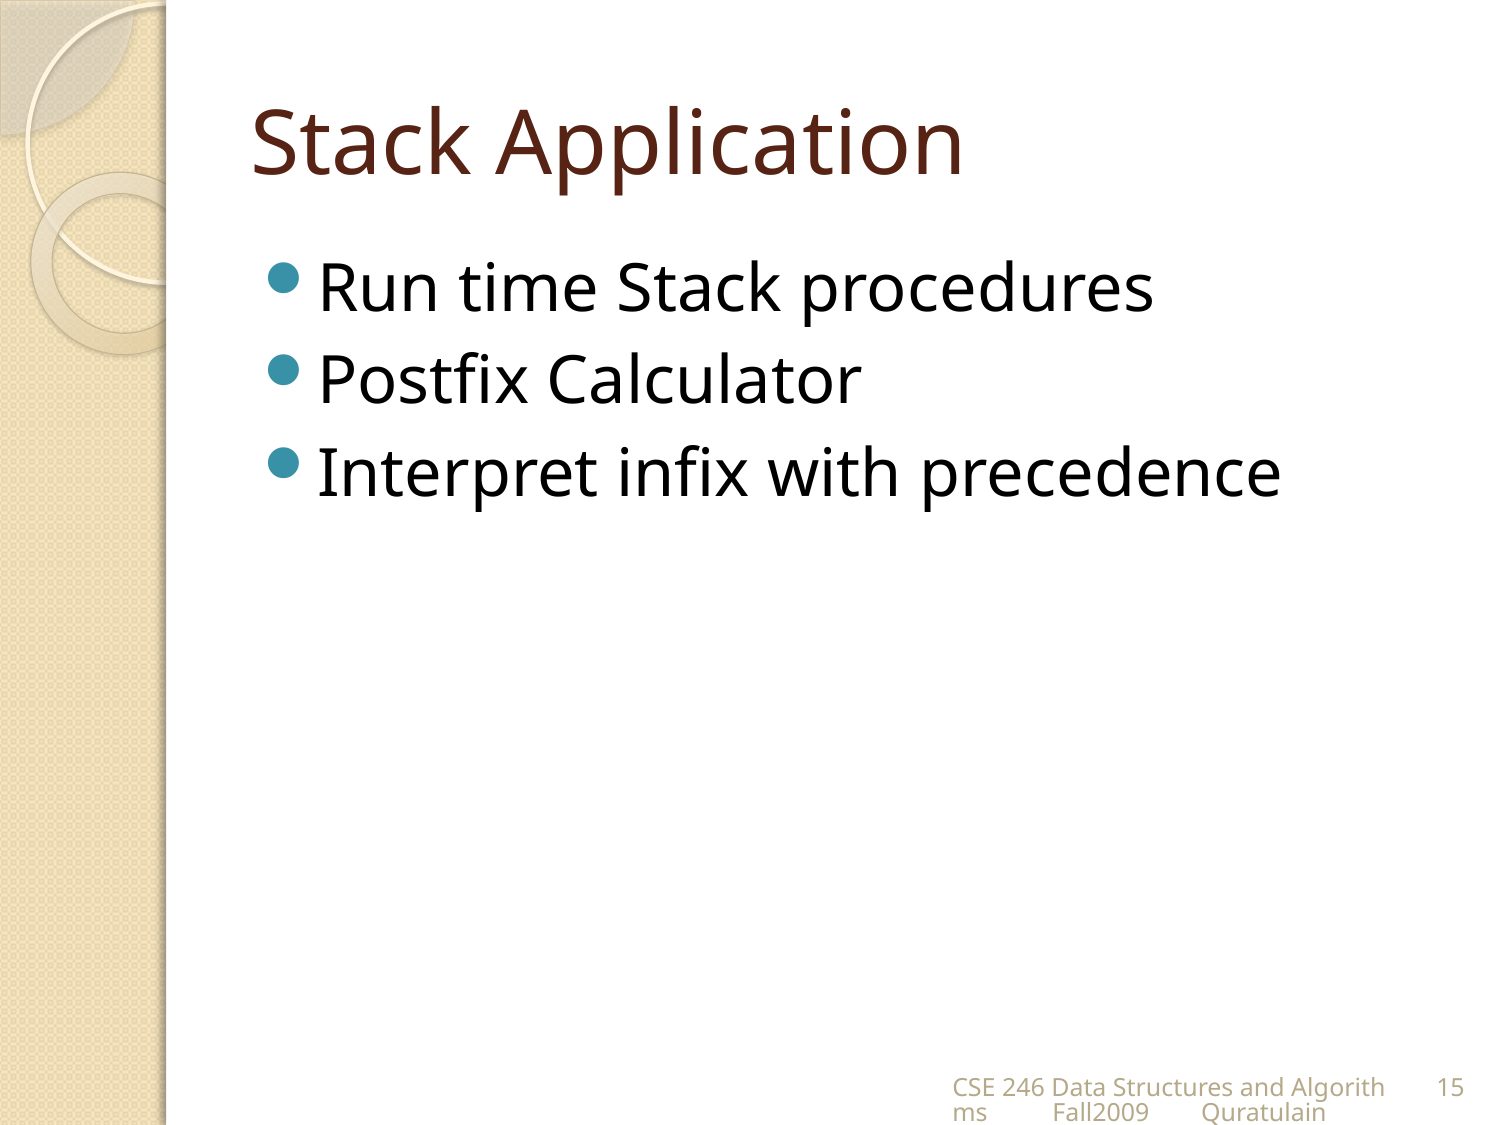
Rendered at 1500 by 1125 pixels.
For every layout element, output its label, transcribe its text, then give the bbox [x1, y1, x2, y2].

footer CSE 246 Data Structures and Algorithms Fall2009 Quratulain [937, 1034, 1413, 1113]
list Run time Stack procedures Postfix Calculator Interpret infix with precedence [235, 237, 1466, 1025]
title Stack Application [235, 45, 1466, 233]
slide_number 15 [1413, 1034, 1488, 1113]
